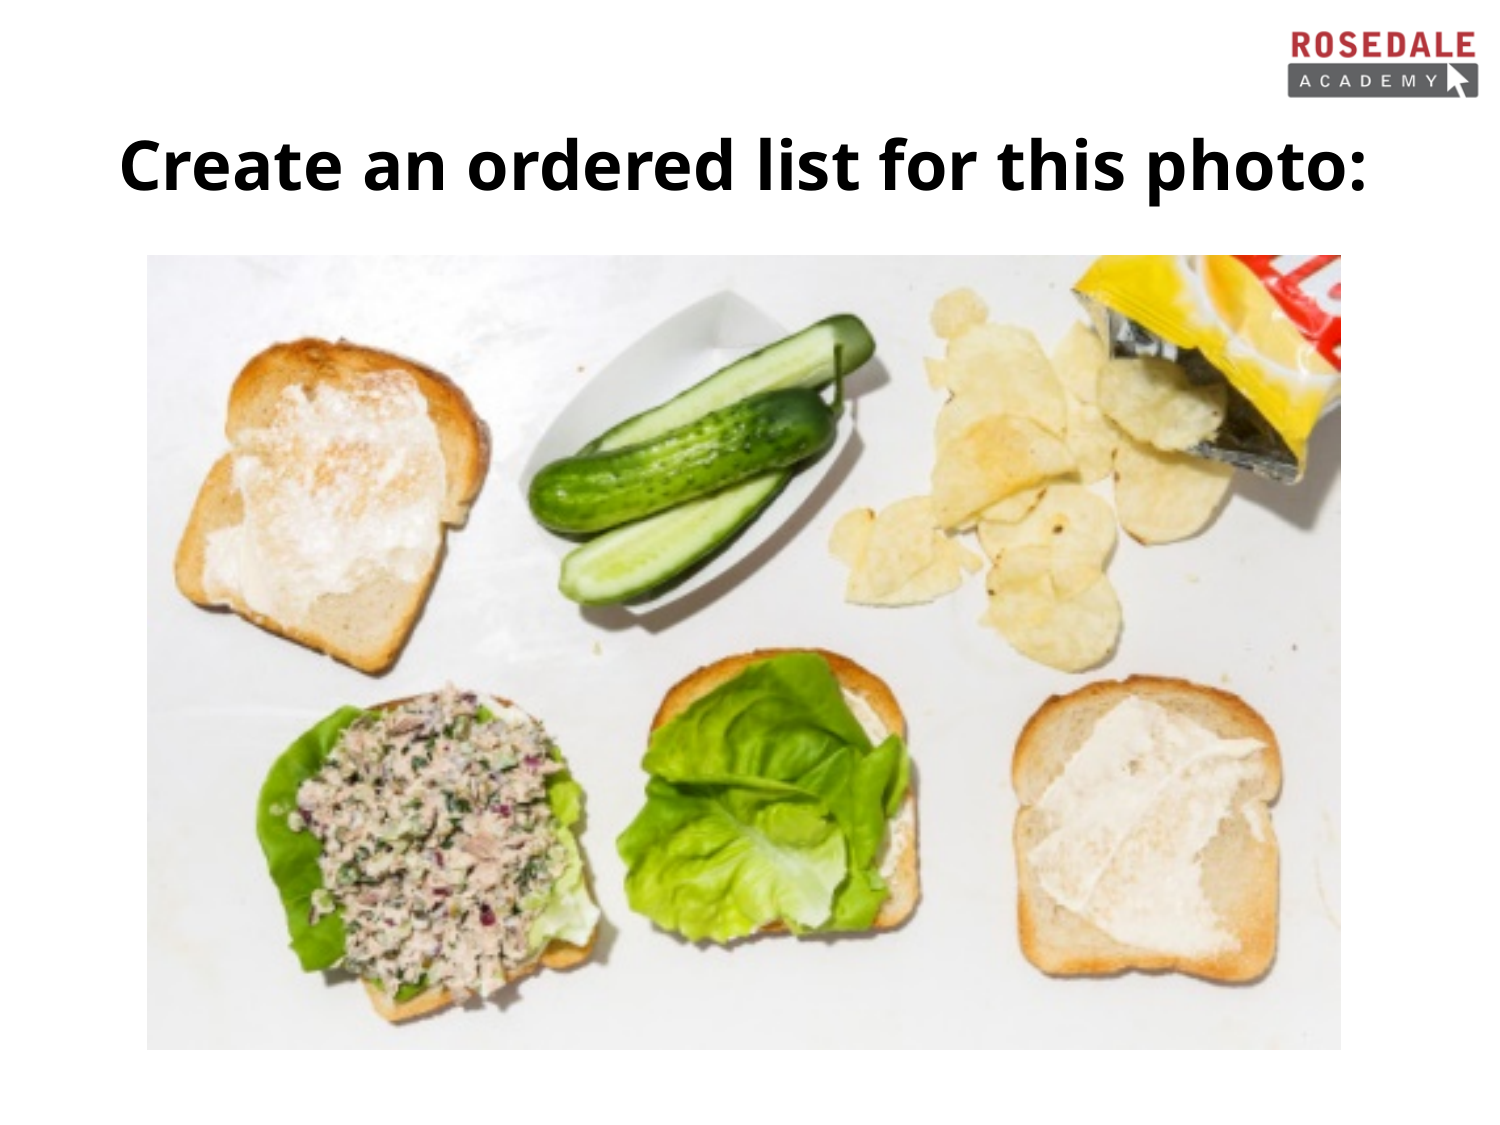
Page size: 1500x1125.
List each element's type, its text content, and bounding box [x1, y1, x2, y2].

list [147, 255, 1341, 1050]
title Create an ordered list for this photo: [103, 59, 1397, 278]
picture [1281, 25, 1484, 103]
